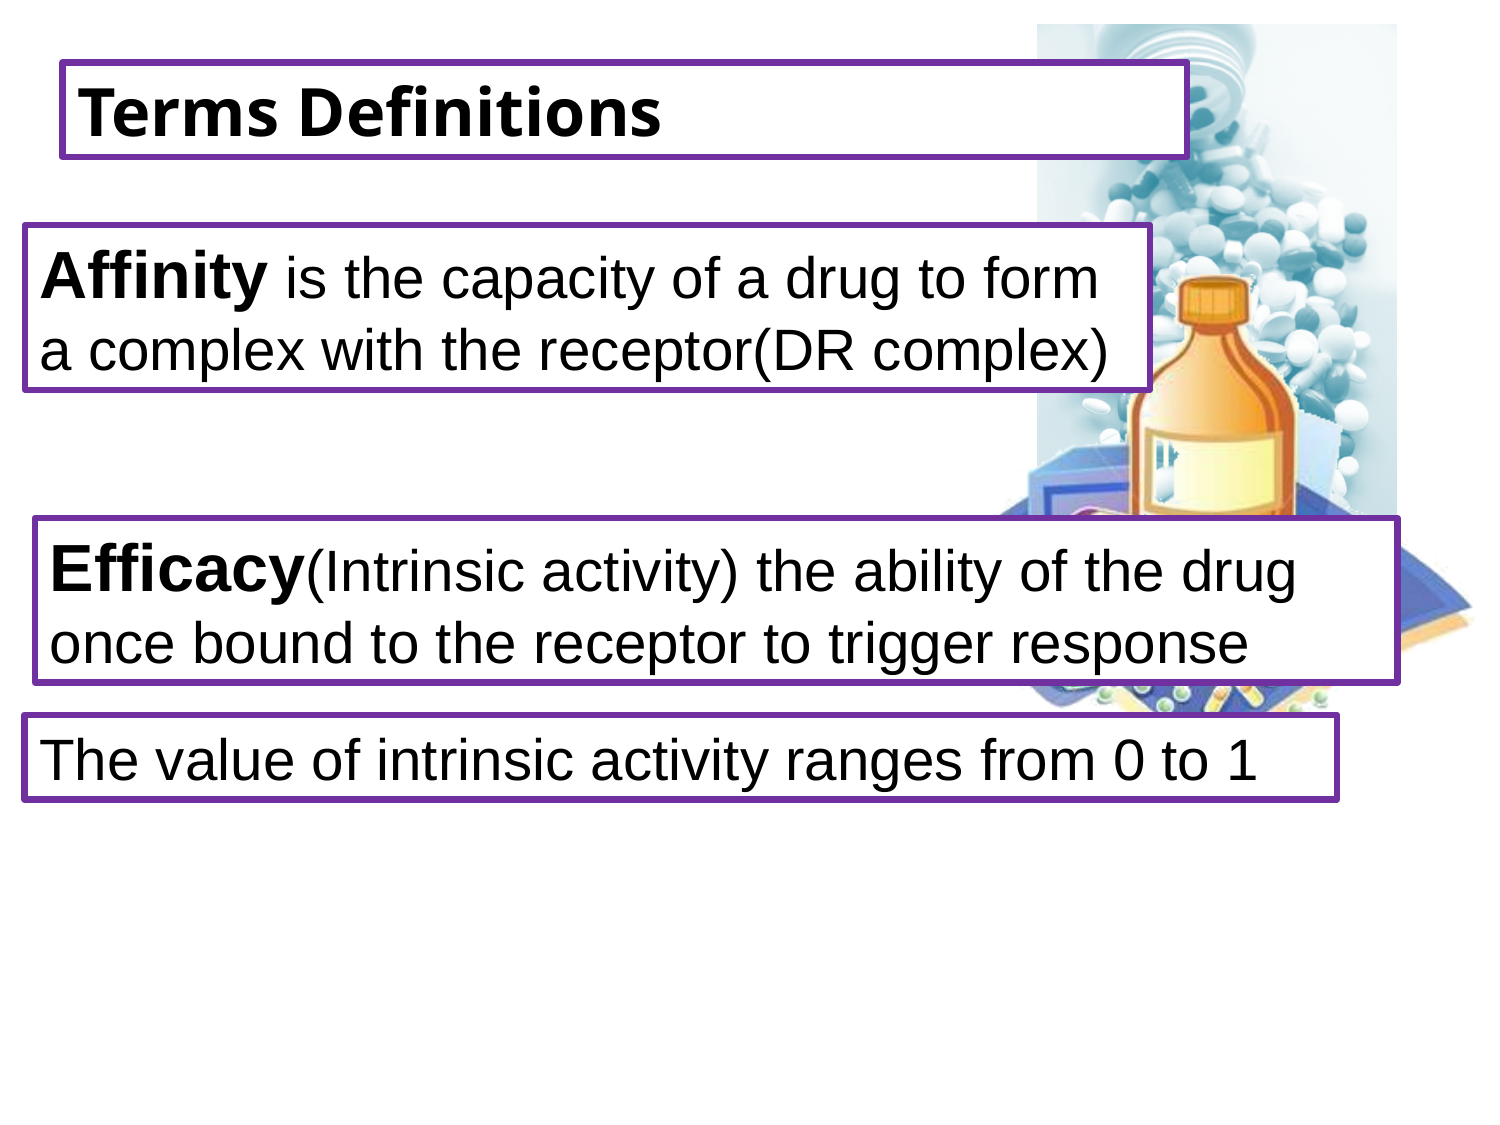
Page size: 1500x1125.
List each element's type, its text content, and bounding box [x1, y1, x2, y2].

text_box Efficacy(Intrinsic activity) the ability of the drug once bound to the receptor to trigger response [34, 517, 944, 683]
text_box Affinity is the capacity of a drug to form a complex with the receptor(DR complex) [24, 224, 1032, 390]
text_box The value of intrinsic activity ranges from 0 to 1 [24, 714, 1338, 800]
picture [949, 24, 1476, 782]
text_box Terms Definitions [62, 62, 1032, 158]
